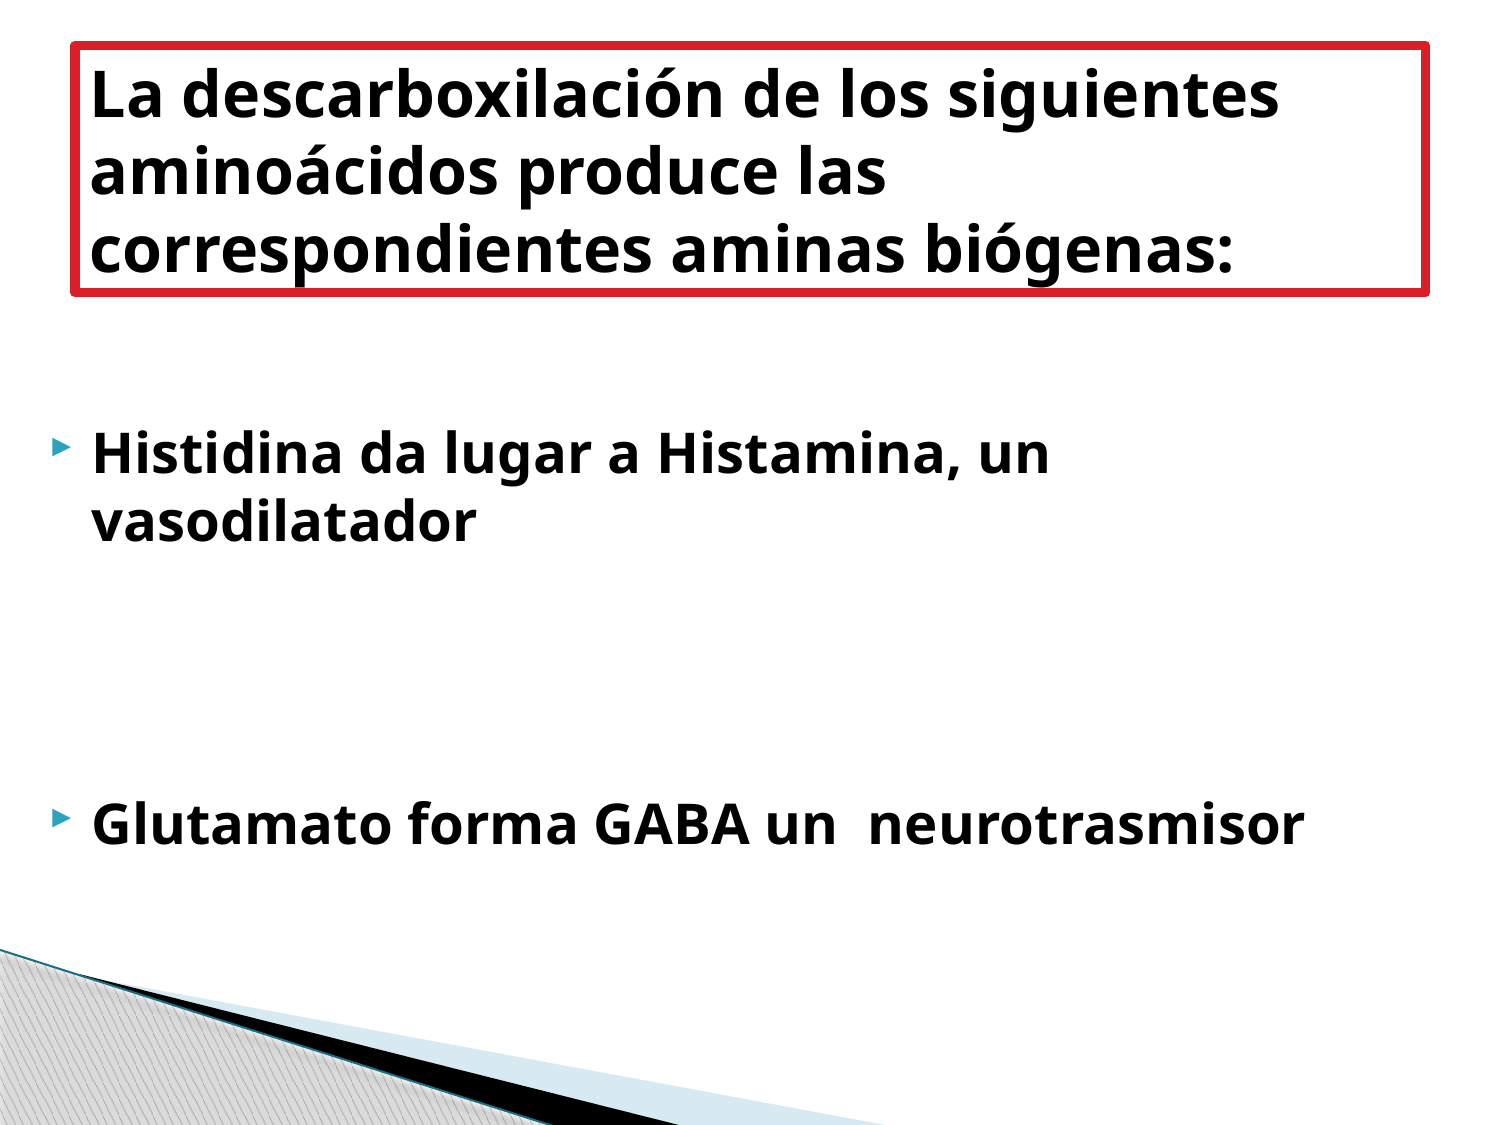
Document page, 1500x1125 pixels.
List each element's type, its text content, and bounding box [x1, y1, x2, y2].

list Histidina da lugar a Histamina, un vasodilatador Glutamato forma GABA un neurotrasmisor [16, 410, 1442, 926]
title La descarboxilación de los siguientes aminoácidos produce las correspondientes aminas biógenas: [70, 41, 1430, 297]
